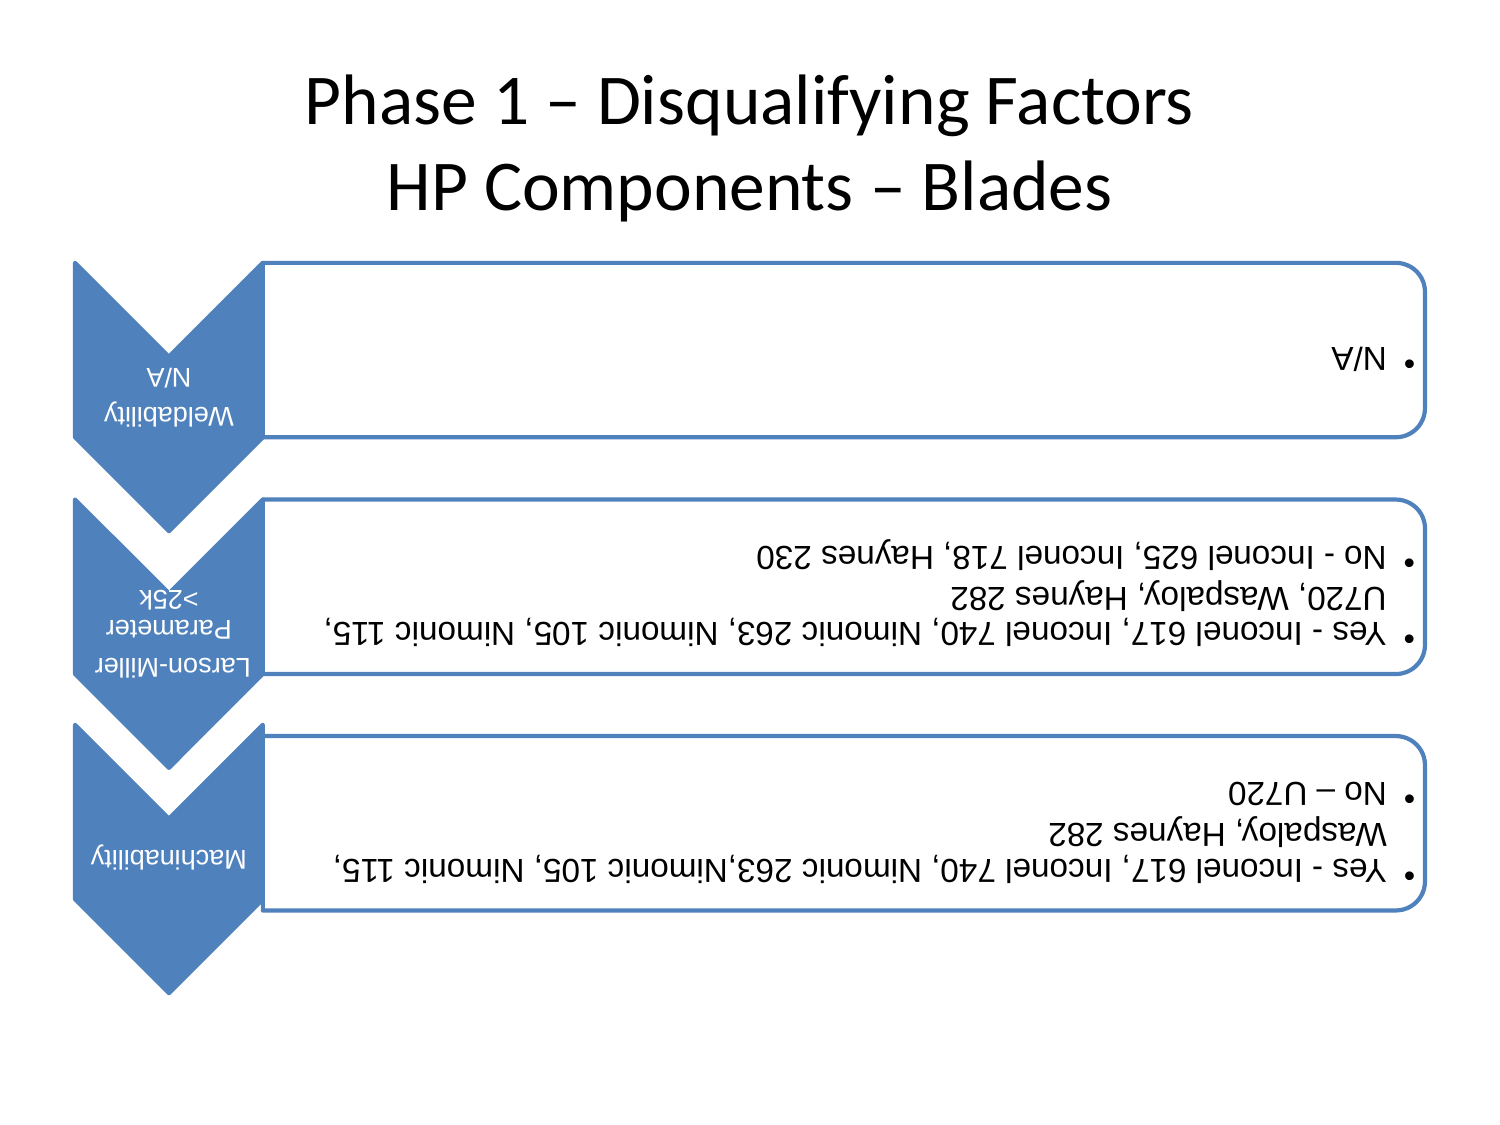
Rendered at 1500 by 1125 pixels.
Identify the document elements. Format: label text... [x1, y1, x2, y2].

title Phase 1 – Disqualifying Factors HP Components – Blades [75, 45, 1425, 233]
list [74, 262, 1426, 1006]
